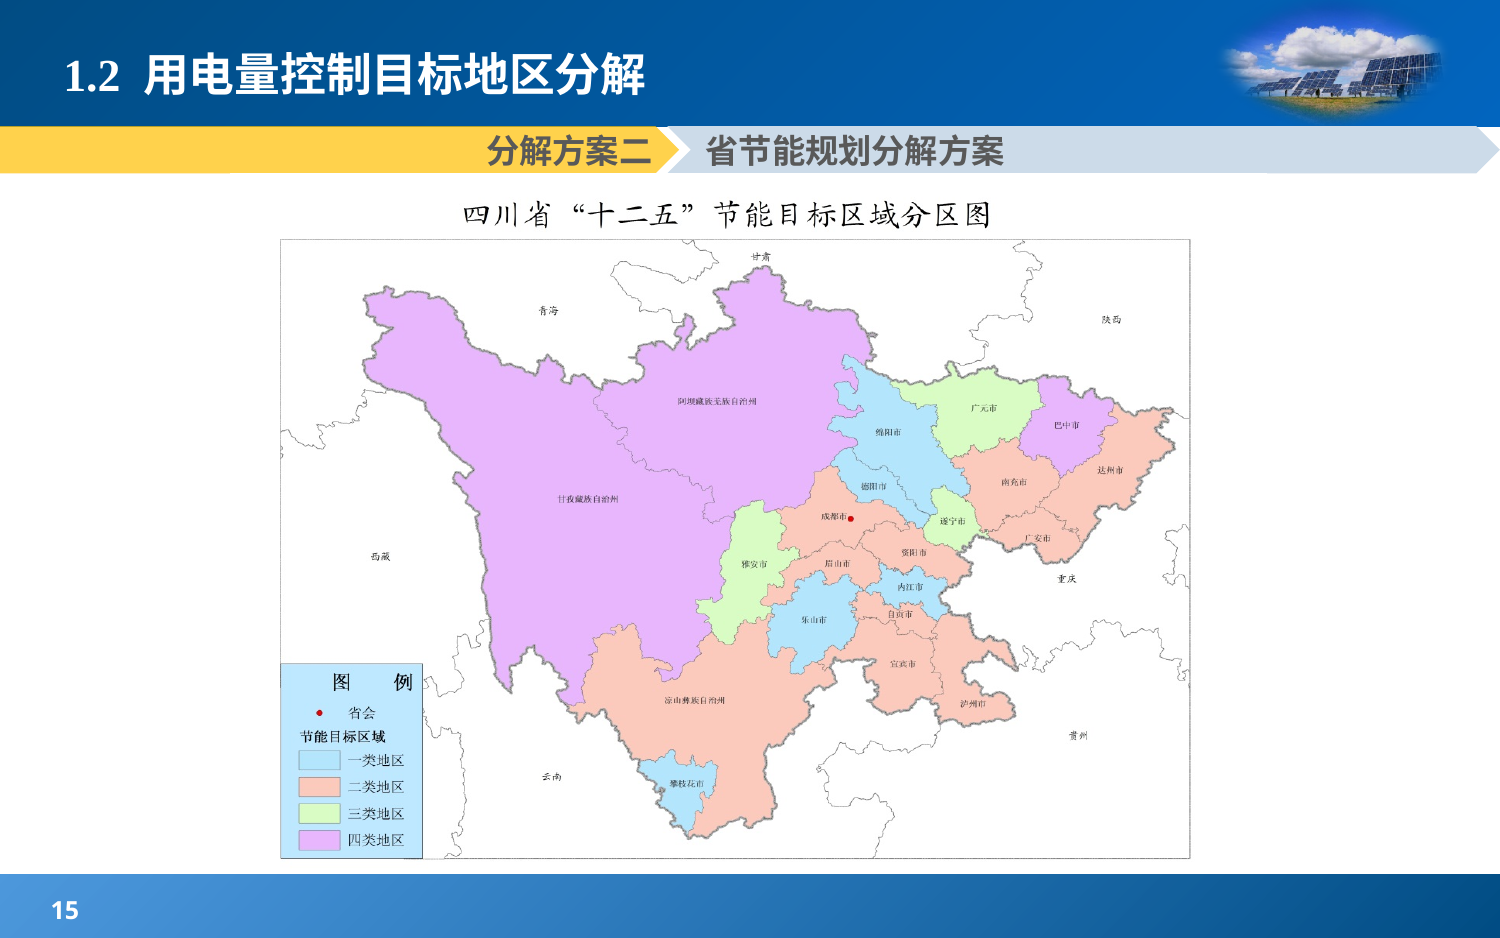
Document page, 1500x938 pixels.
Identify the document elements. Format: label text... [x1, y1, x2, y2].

text_box 分解方案二 [0, 124, 682, 176]
text_box 省节能规划分解方案 [667, 126, 1500, 174]
title 1.2 用电量控制目标地区分解 [48, 19, 1005, 127]
picture [229, 173, 1267, 873]
picture [1233, 6, 1433, 113]
